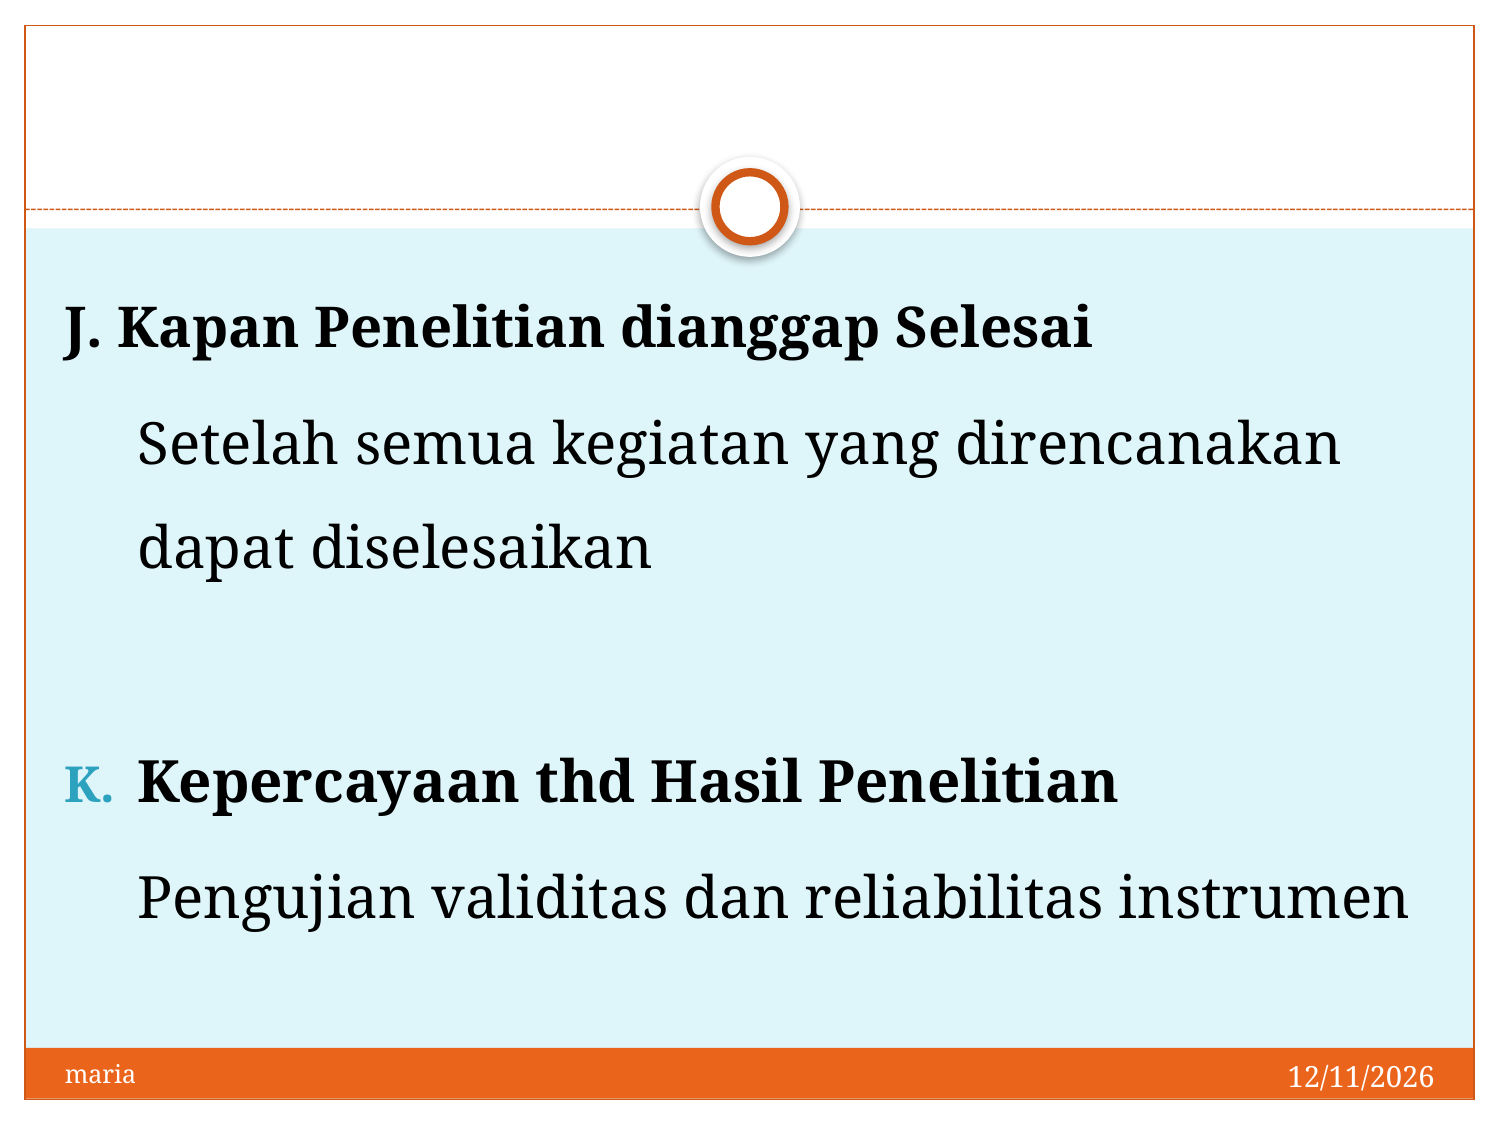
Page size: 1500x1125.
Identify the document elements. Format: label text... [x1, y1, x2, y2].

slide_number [950, 1050, 1450, 1111]
footer maria [50, 1051, 638, 1112]
list J. Kapan Penelitian dianggap Selesai Setelah semua kegiatan yang direncanakan dapat diselesaikan Kepercayaan thd Hasil Penelitian Pengujian validitas dan reliabilitas instrumen [49, 250, 1445, 1001]
